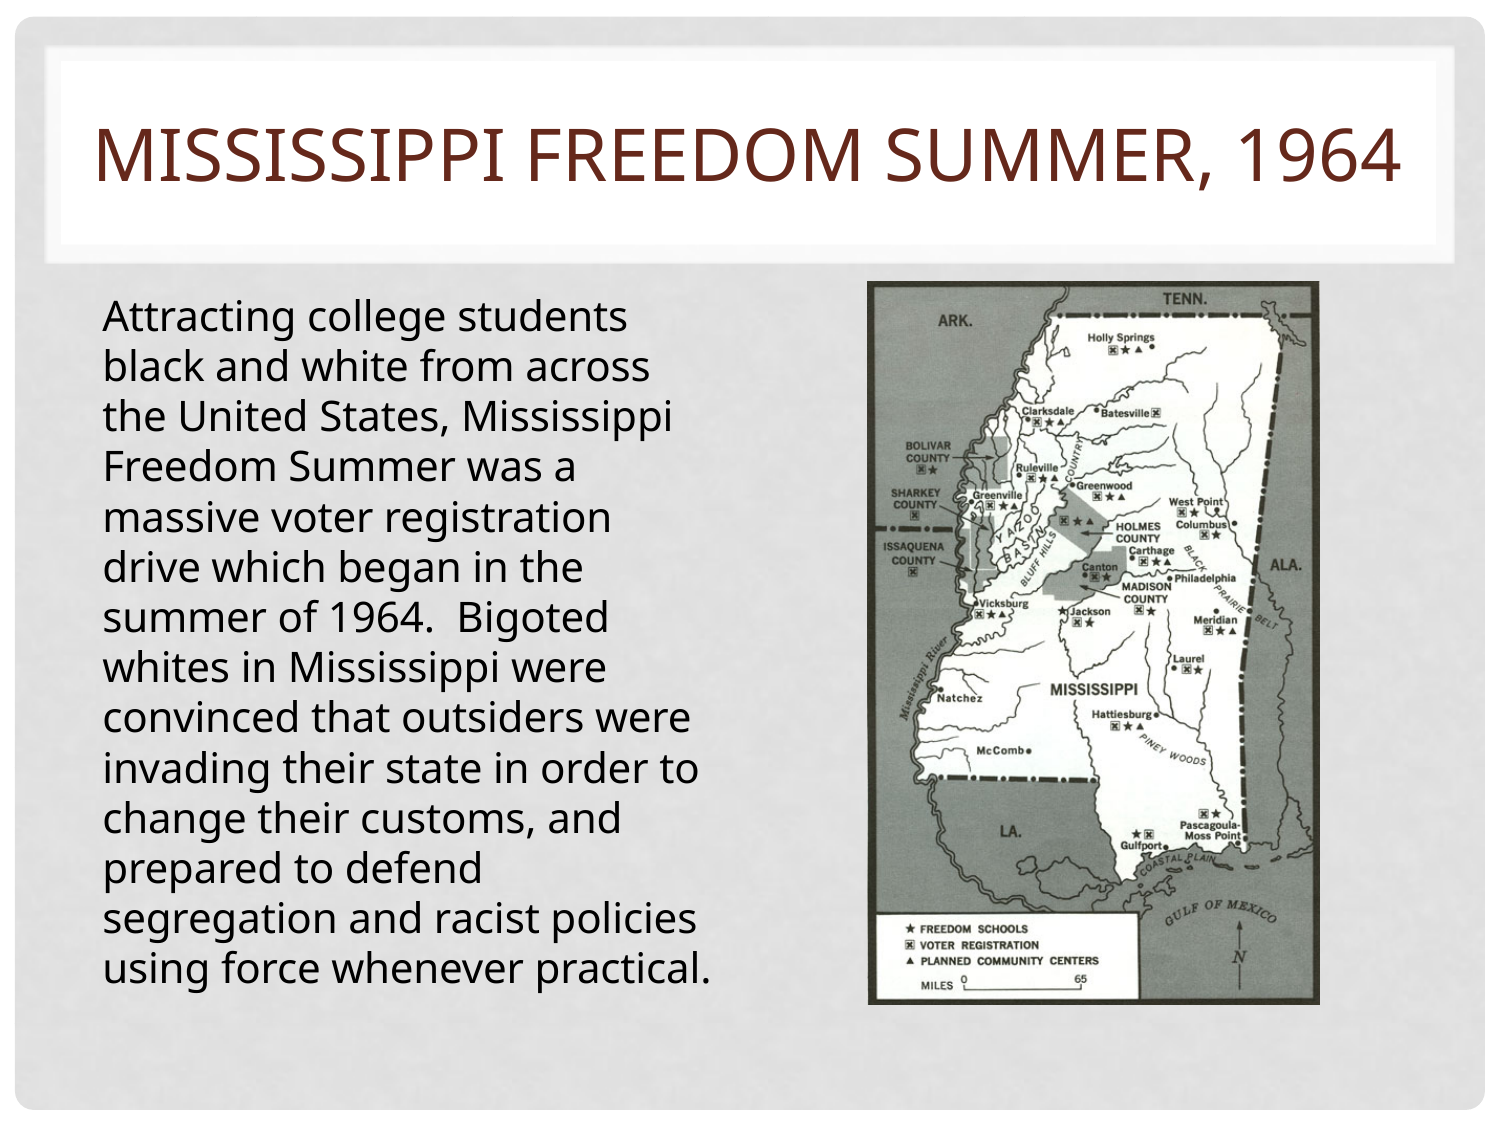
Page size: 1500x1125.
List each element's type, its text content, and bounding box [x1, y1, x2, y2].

list Attracting college students black and white from across the United States, Mississippi Freedom Summer was a massive voter registration drive which began in the summer of 1964. Bigoted whites in Mississippi were convinced that outsiders were invading their state in order to change their customs, and prepared to defend segregation and racist policies using force whenever practical. [69, 281, 733, 1005]
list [867, 281, 1320, 1006]
title Mississippi freedom summer, 1964 [69, 66, 1425, 238]
